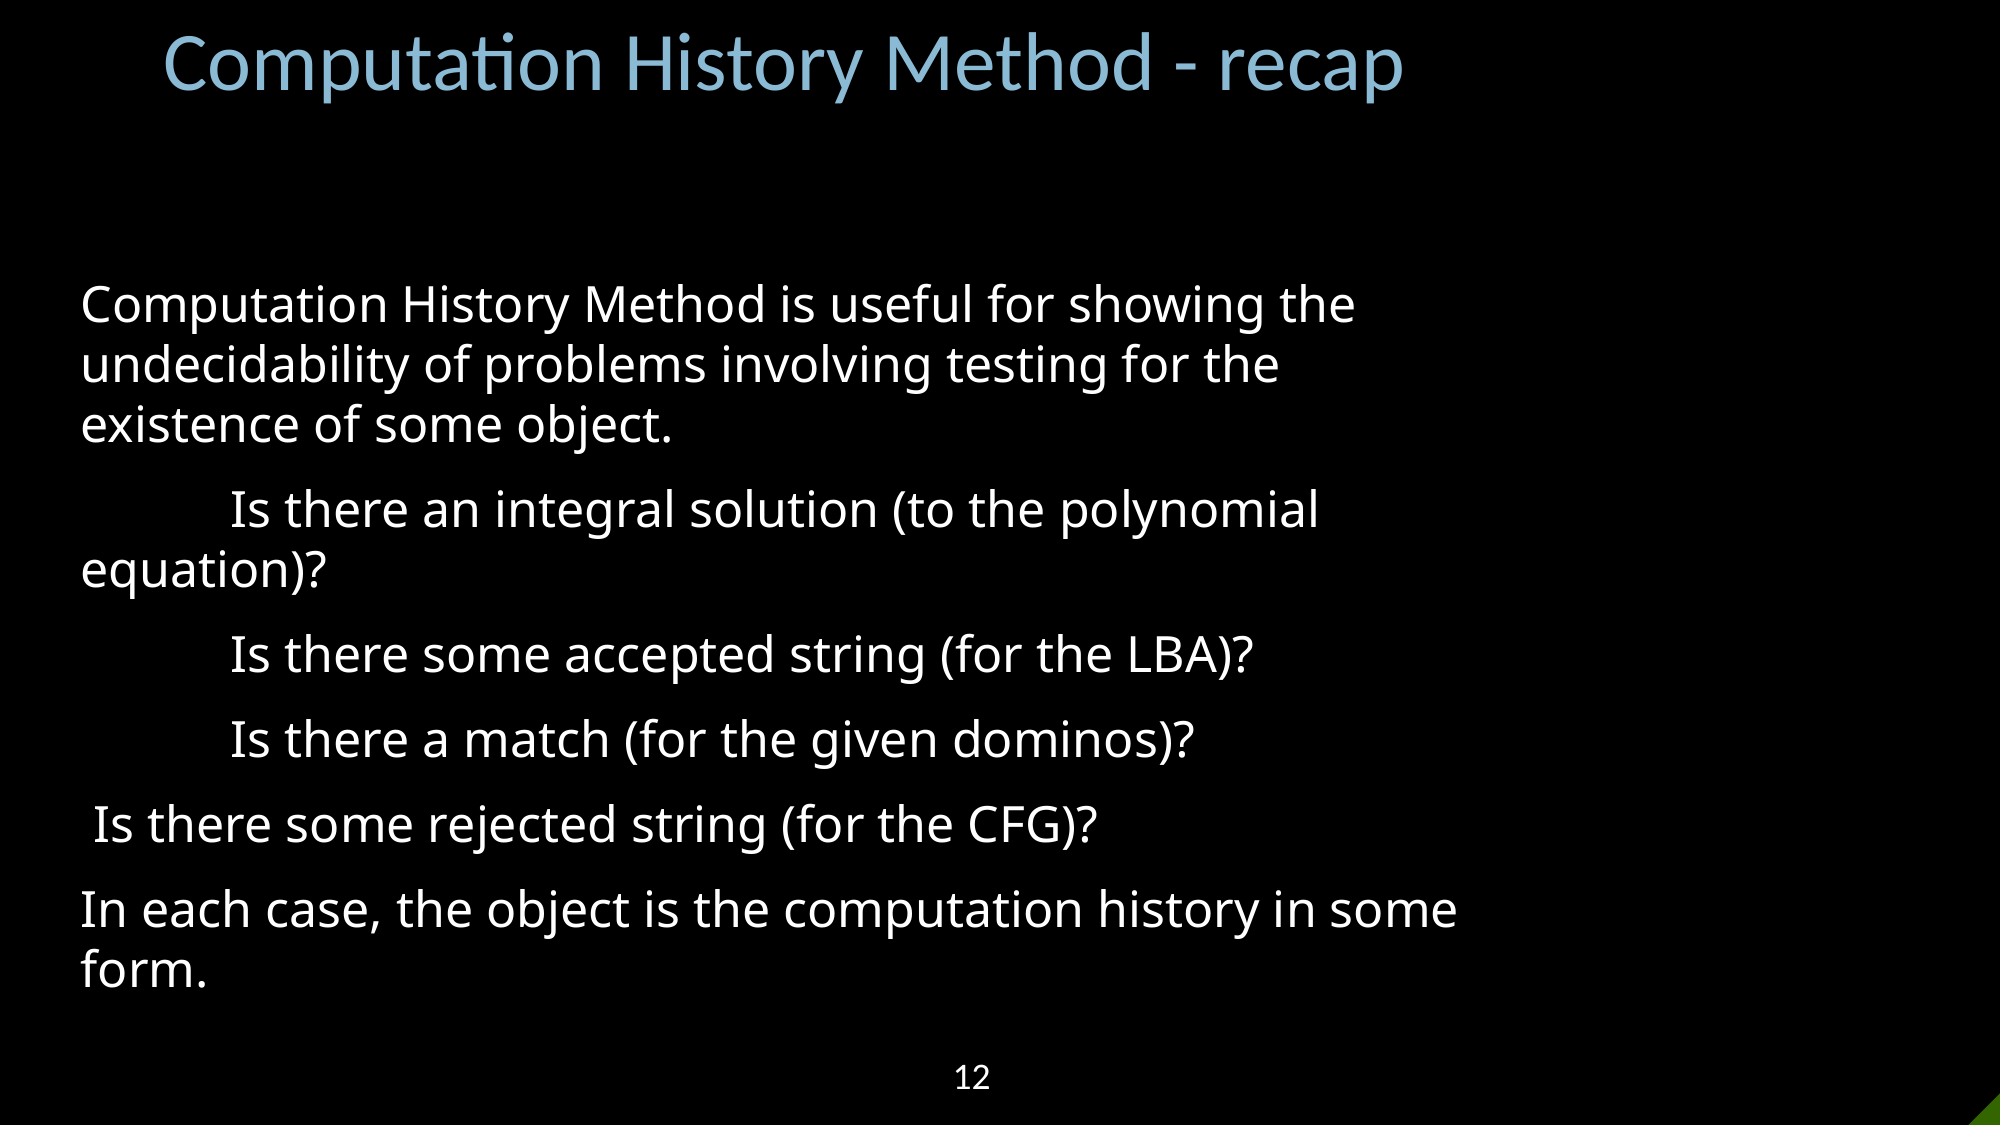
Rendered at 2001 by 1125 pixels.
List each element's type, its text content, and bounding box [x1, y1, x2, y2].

text_box [1968, 1093, 2000, 1125]
text_box Computation History Method - recap [0, 0, 1571, 115]
text_box 12 [937, 1044, 1006, 1105]
